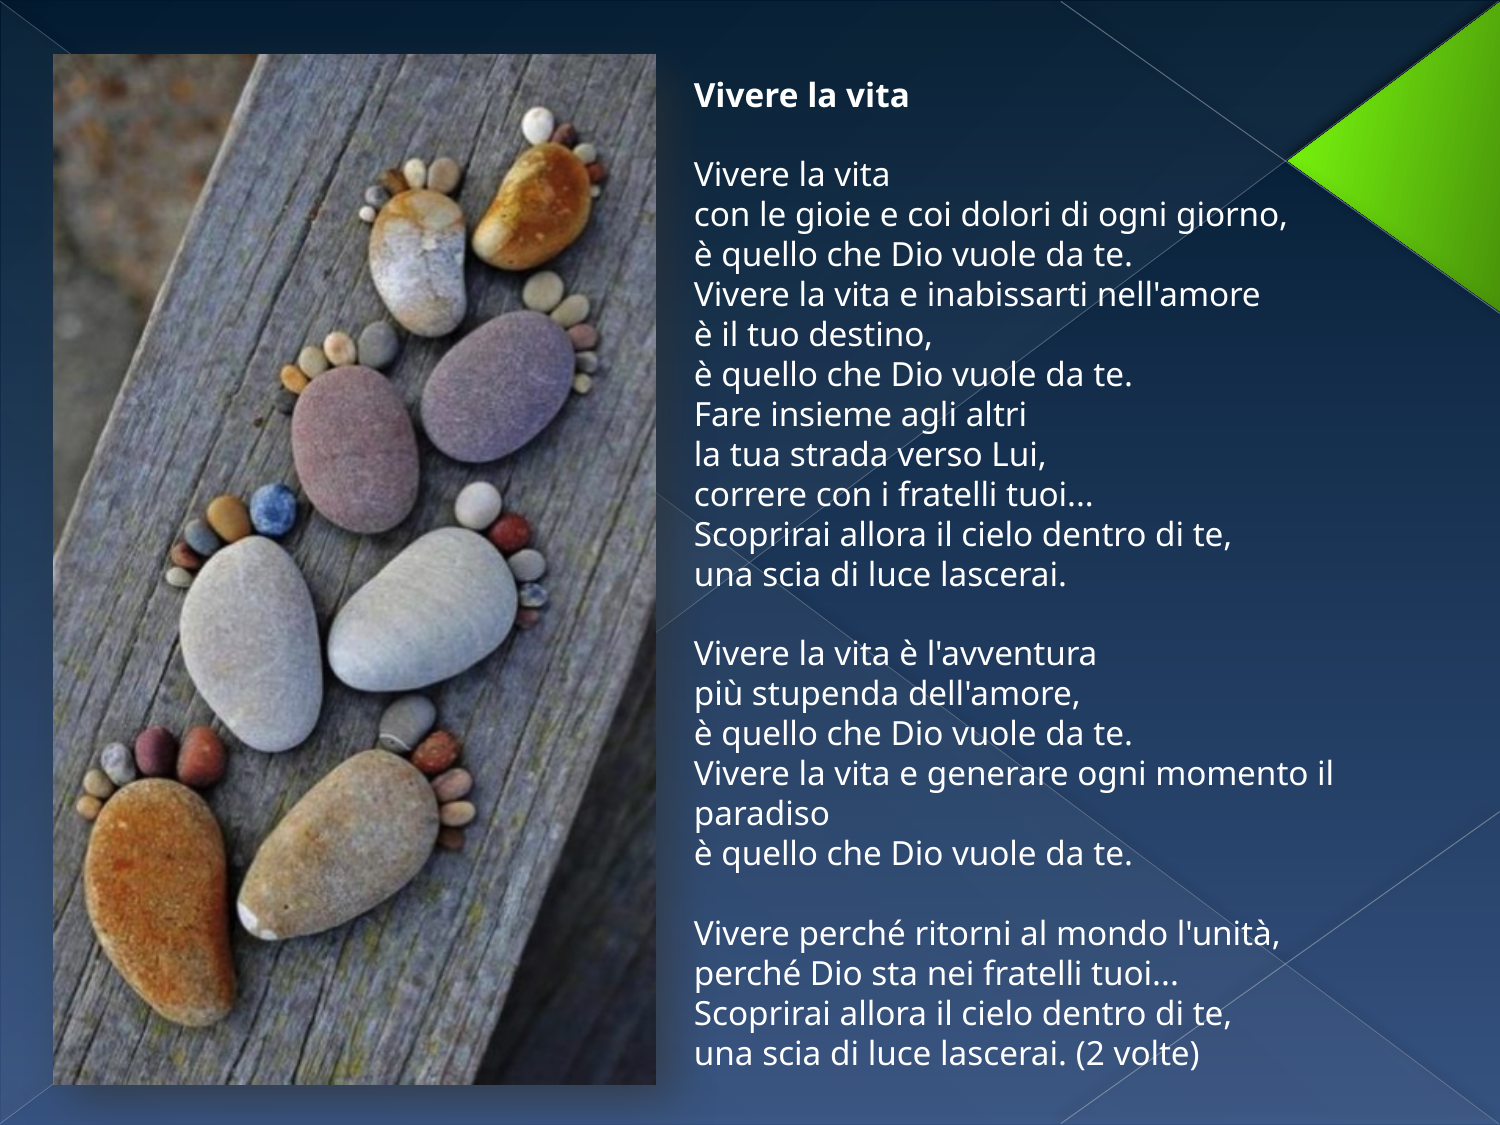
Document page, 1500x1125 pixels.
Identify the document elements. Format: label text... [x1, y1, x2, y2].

text_box Vivere la vita Vivere la vita con le gioie e coi dolori di ogni giorno, è quello che Dio vuole da te. Vivere la vita e inabissarti nell'amore è il tuo destino, è quello che Dio vuole da te. Fare insieme agli altri la tua strada verso Lui, correre con i fratelli tuoi... Scoprirai allora il cielo dentro di te, una scia di luce lascerai. Vivere la vita è l'avventura più stupenda dell'amore, è quello che Dio vuole da te. Vivere la vita e generare ogni momento il paradiso è quello che Dio vuole da te. Vivere perché ritorni al mondo l'unità, perché Dio sta nei fratelli tuoi... Scoprirai allora il cielo dentro di te, una scia di luce lascerai. (2 volte) [679, 66, 1365, 1125]
picture [52, 54, 656, 1085]
